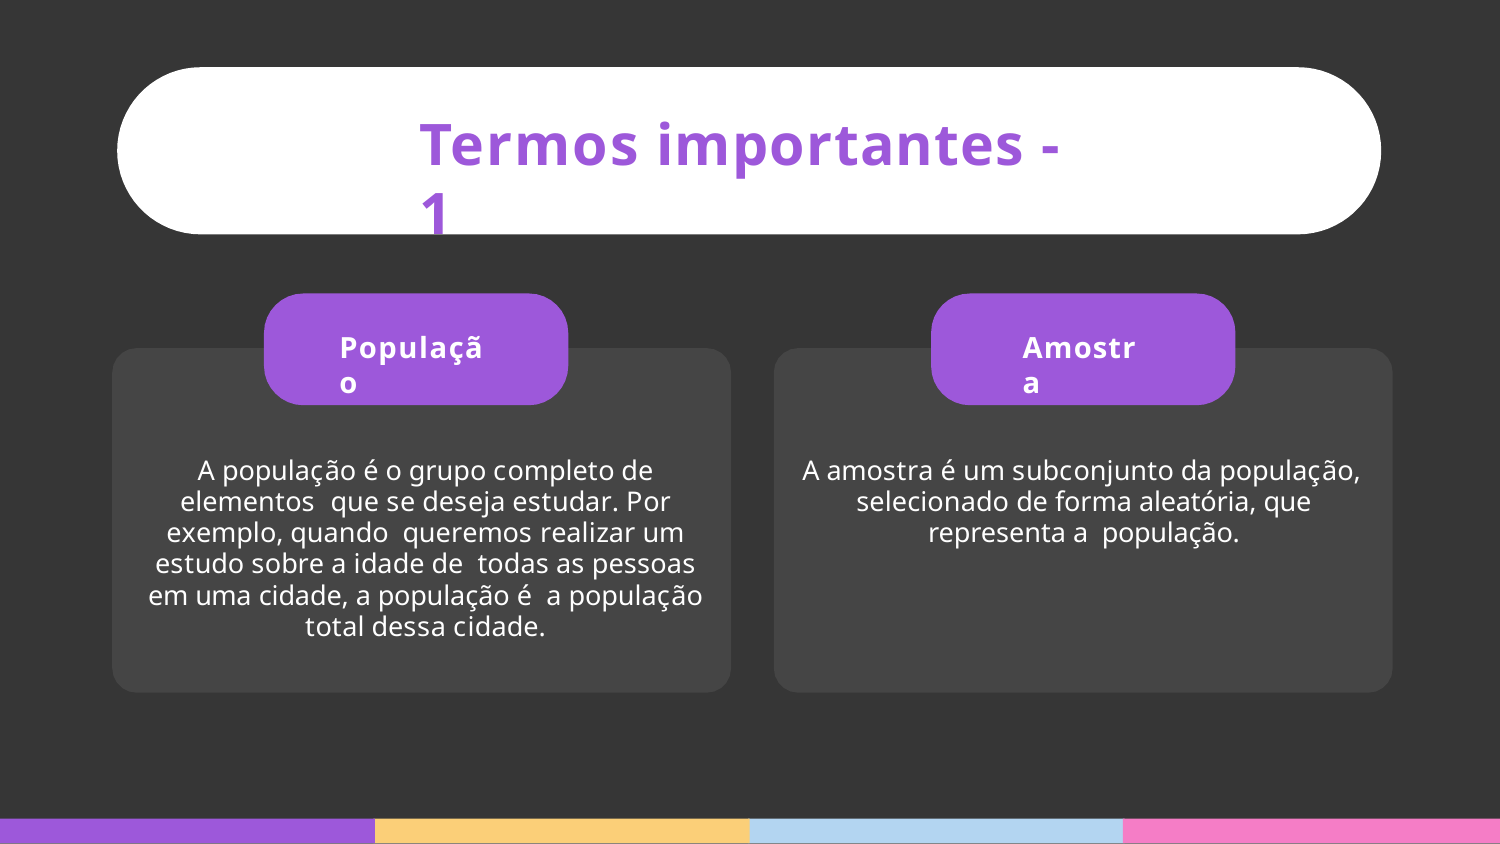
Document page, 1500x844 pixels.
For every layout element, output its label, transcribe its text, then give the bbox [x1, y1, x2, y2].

title Termos importantes - 1 [417, 105, 1068, 250]
text_box [117, 67, 1382, 235]
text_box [111, 295, 732, 694]
text_box [0, 0, 1500, 817]
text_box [773, 295, 1393, 694]
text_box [0, 818, 1500, 844]
